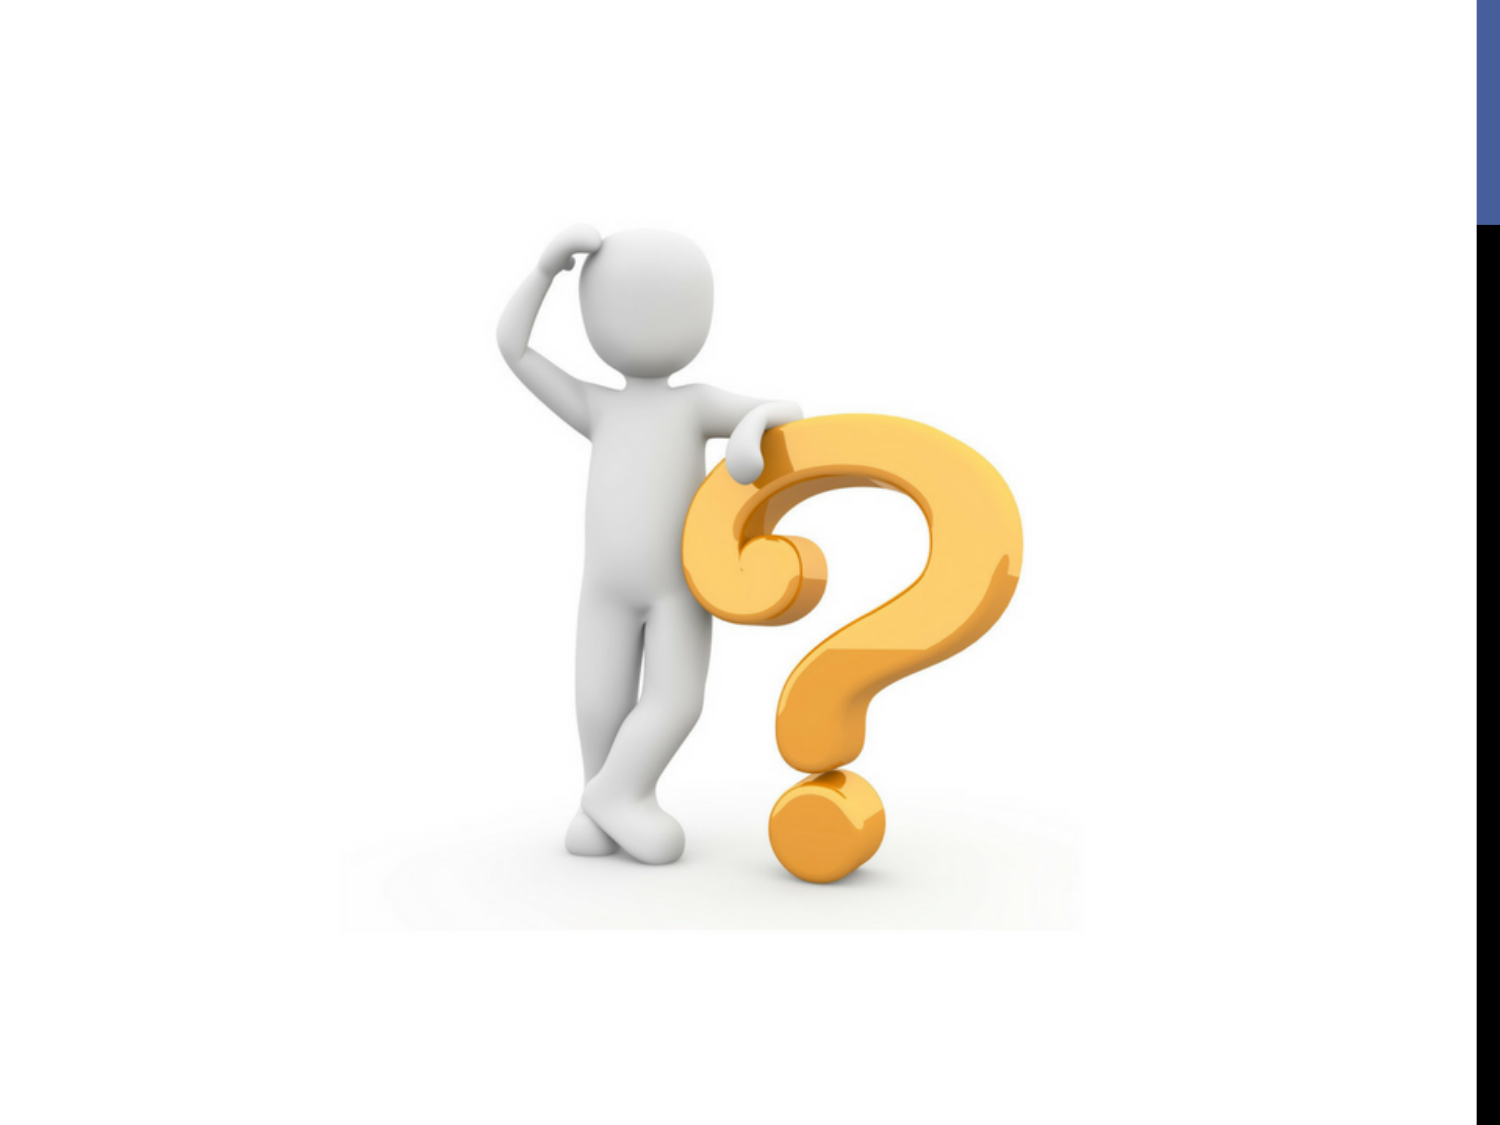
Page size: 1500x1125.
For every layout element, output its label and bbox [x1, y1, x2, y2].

picture [249, 186, 1251, 938]
